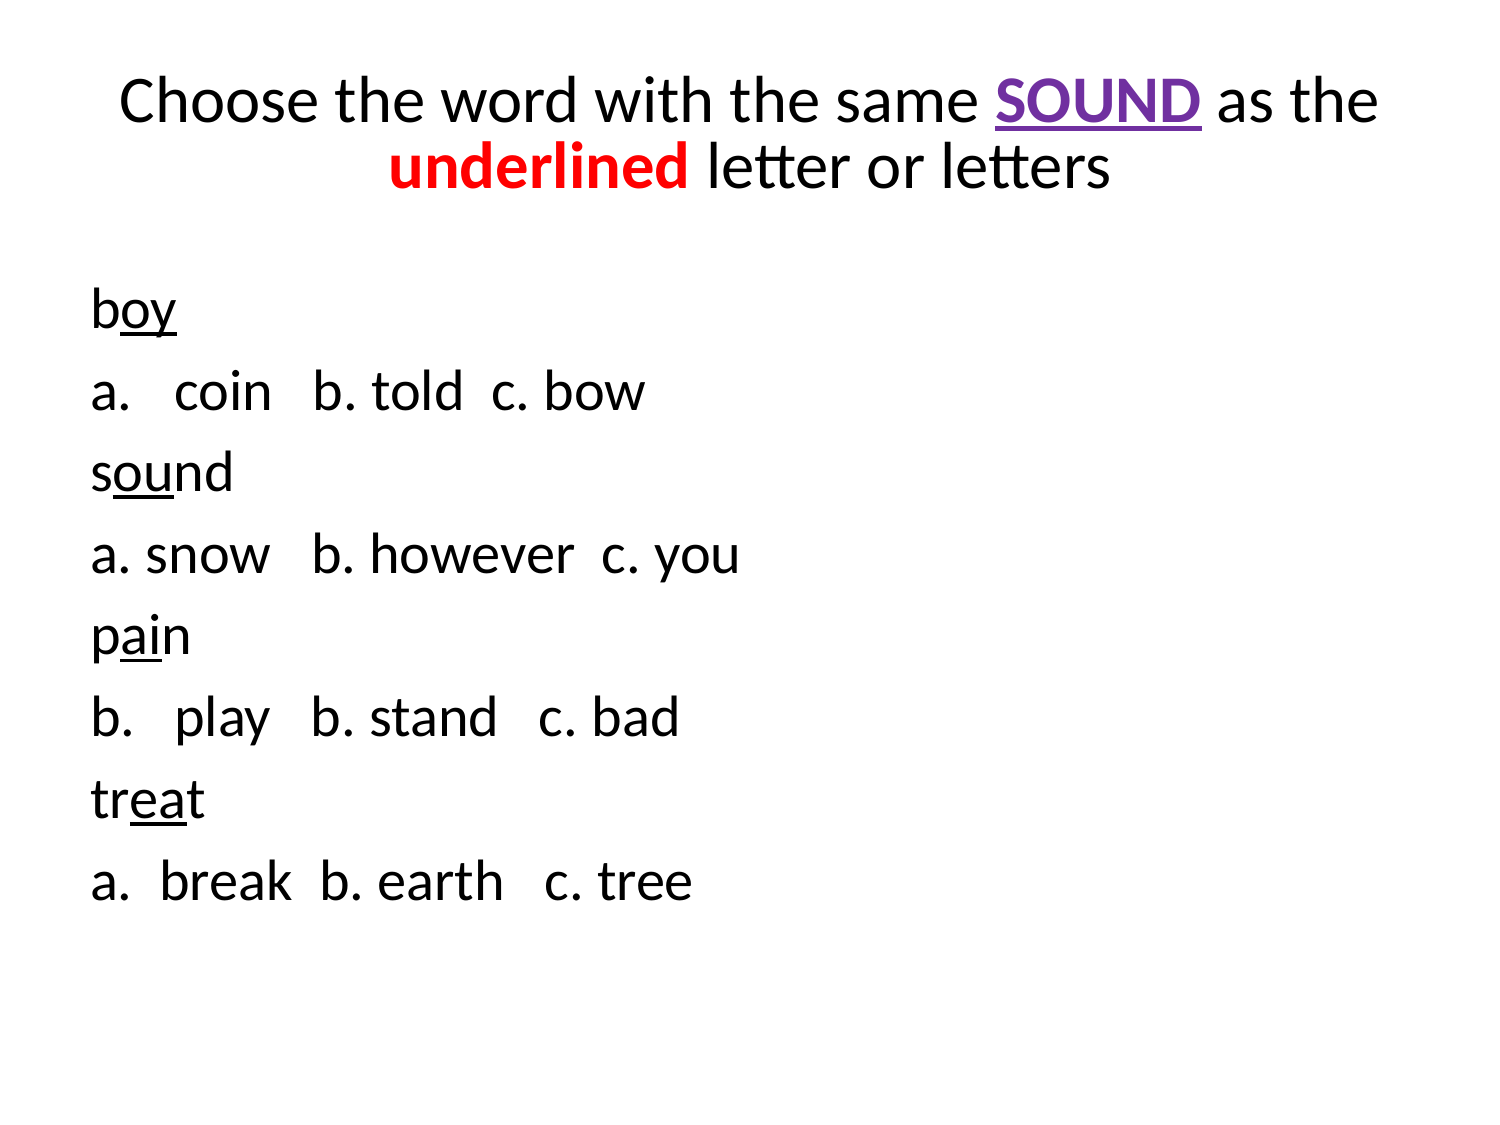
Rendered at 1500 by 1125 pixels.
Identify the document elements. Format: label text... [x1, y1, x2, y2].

list boy coin b. told c. bow sound a. snow b. however c. you pain play b. stand c. bad treat a. break b. earth c. tree [75, 262, 1425, 1005]
title Choose the word with the same SOUND as the underlined letter or letters [75, 45, 1425, 233]
